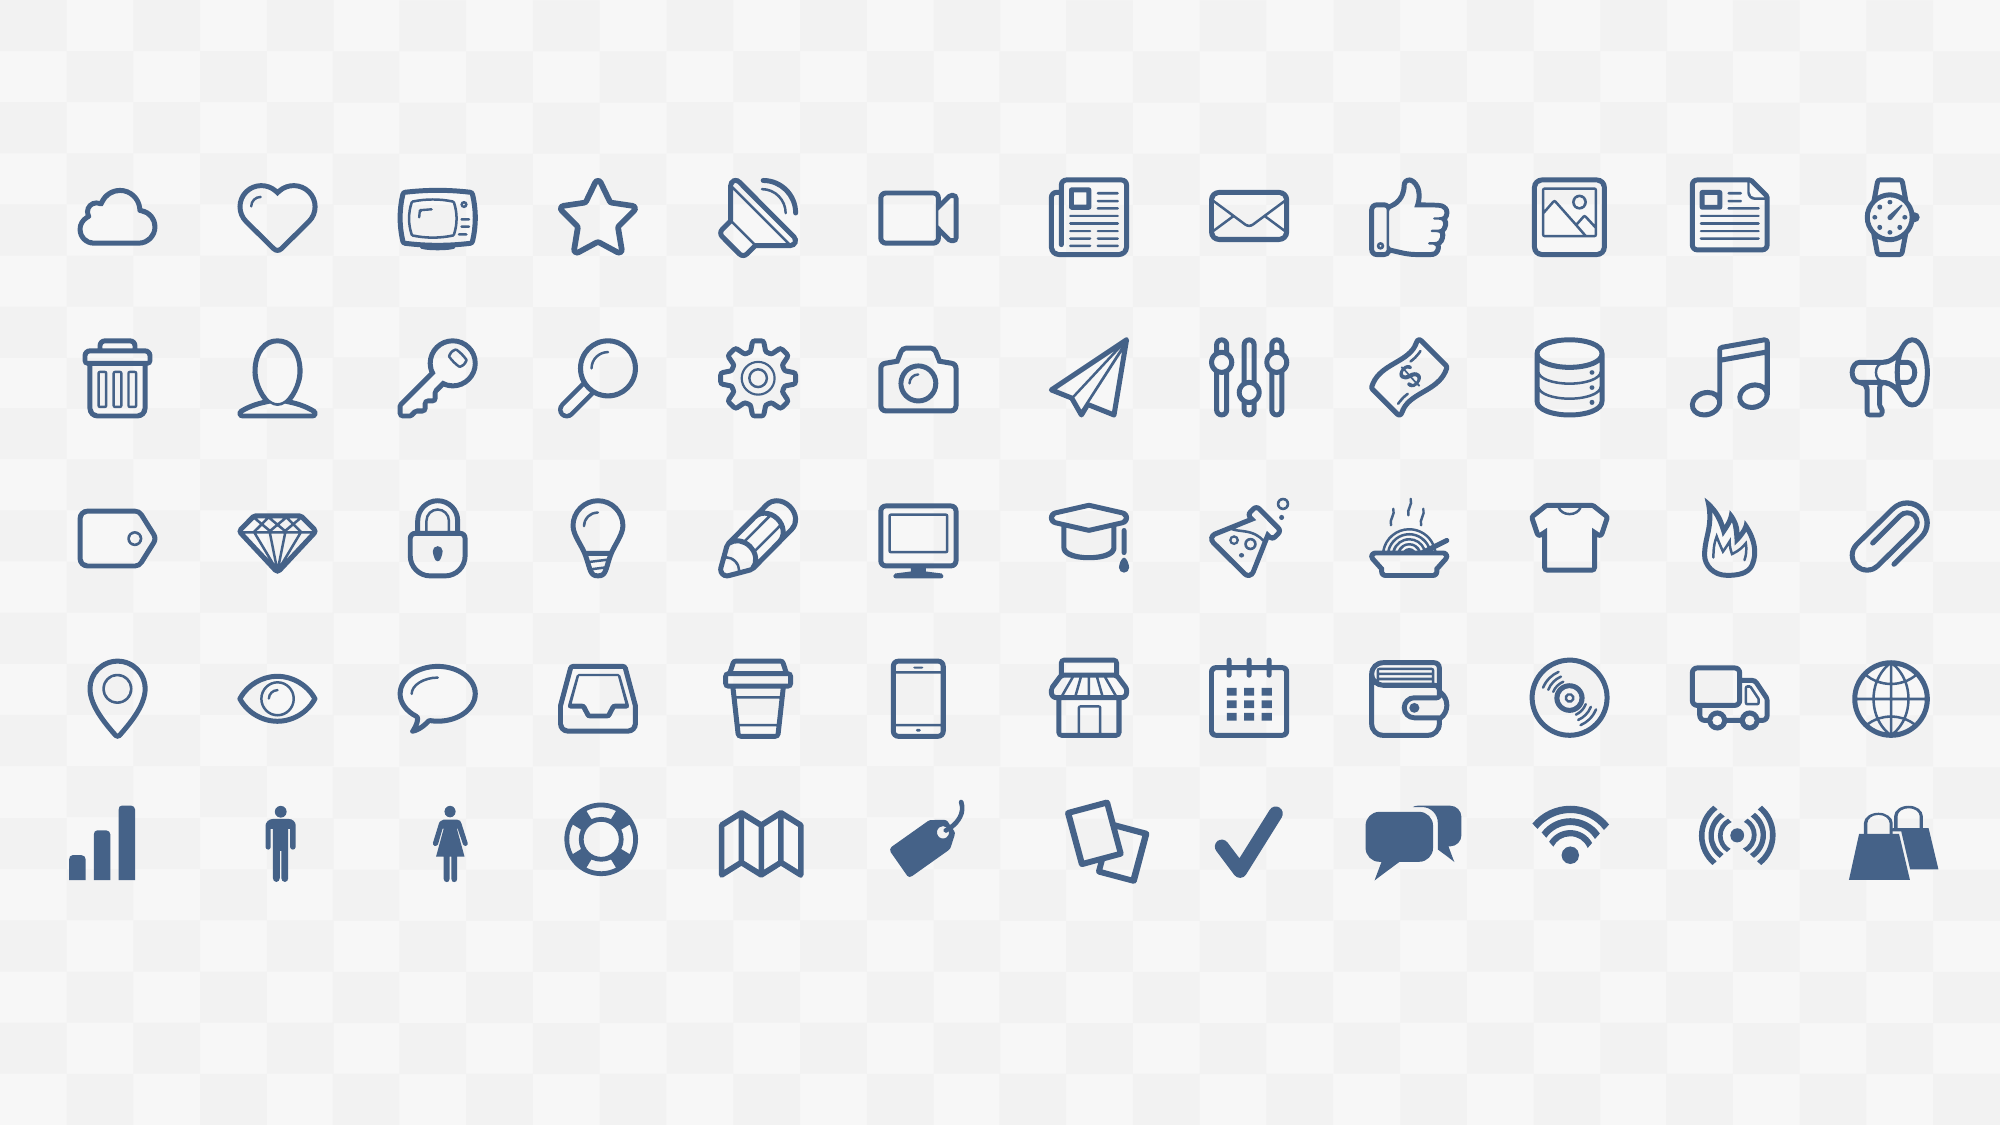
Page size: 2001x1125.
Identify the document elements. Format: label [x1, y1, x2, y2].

text_box [69, 177, 1939, 885]
